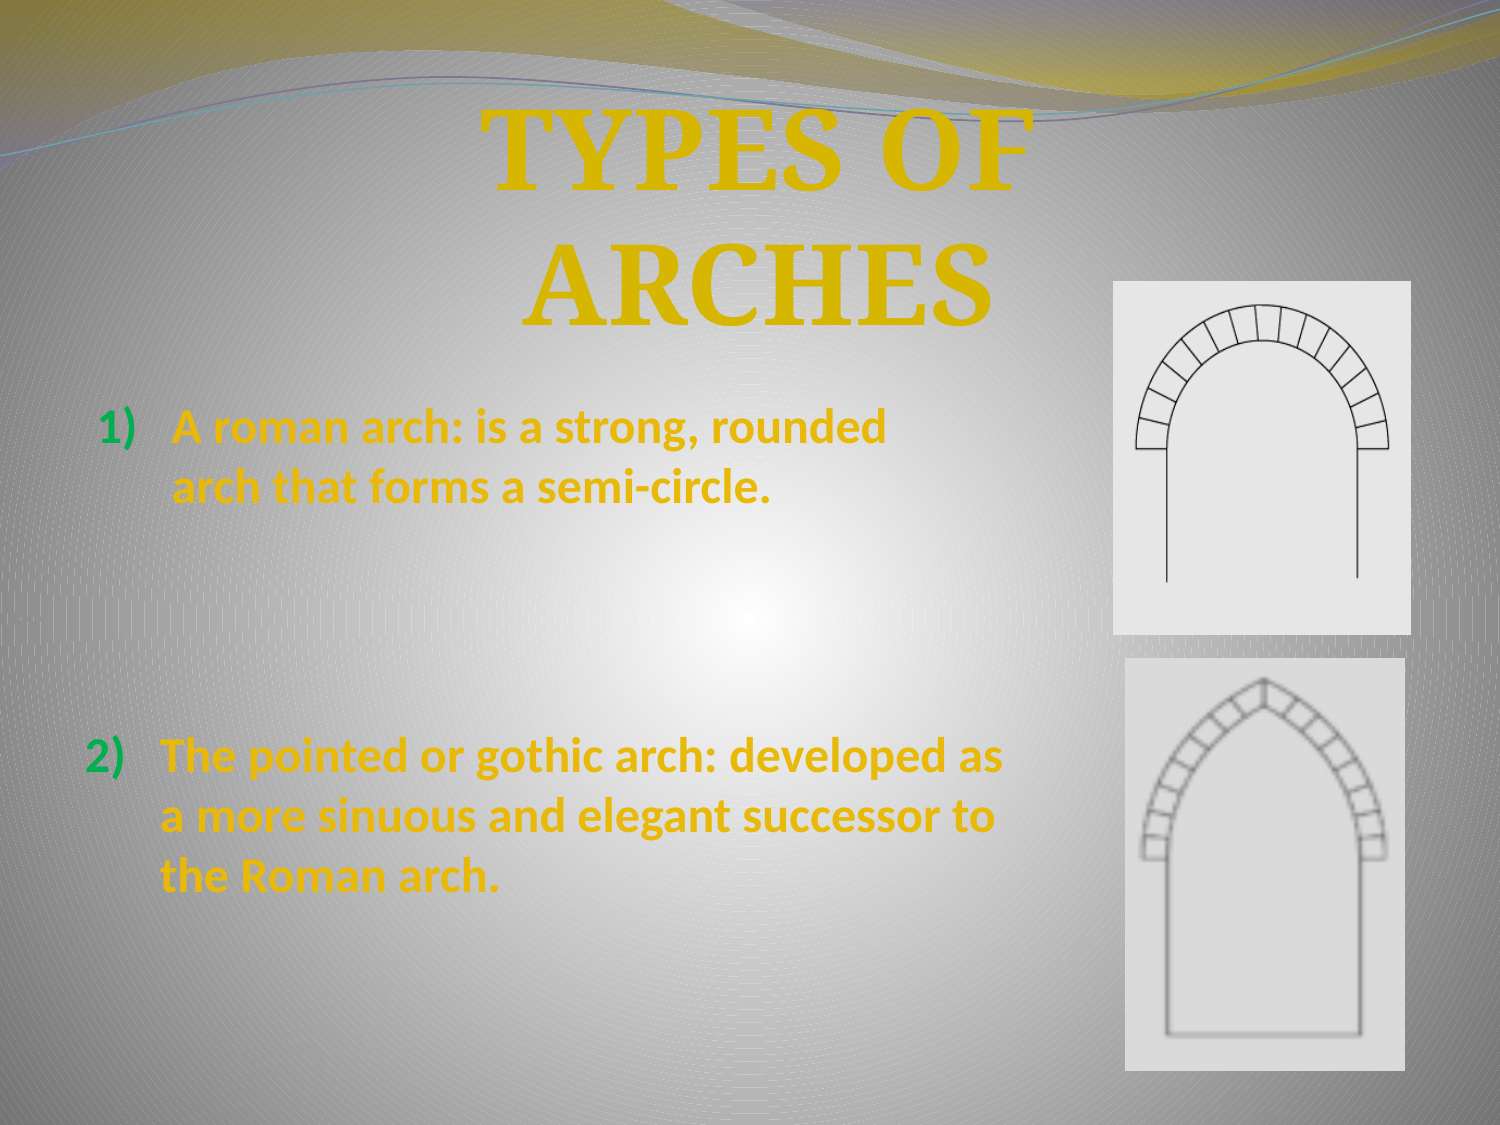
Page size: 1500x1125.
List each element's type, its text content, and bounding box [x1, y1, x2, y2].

picture [1112, 280, 1411, 635]
text_box TYPES OF ARCHES [234, 70, 1285, 355]
picture [1124, 657, 1405, 1071]
text_box The pointed or gothic arch: developed as a more sinuous and elegant successor to the Roman arch. [70, 714, 1020, 910]
text_box A roman arch: is a strong, rounded arch that forms a semi-circle. [81, 386, 938, 522]
